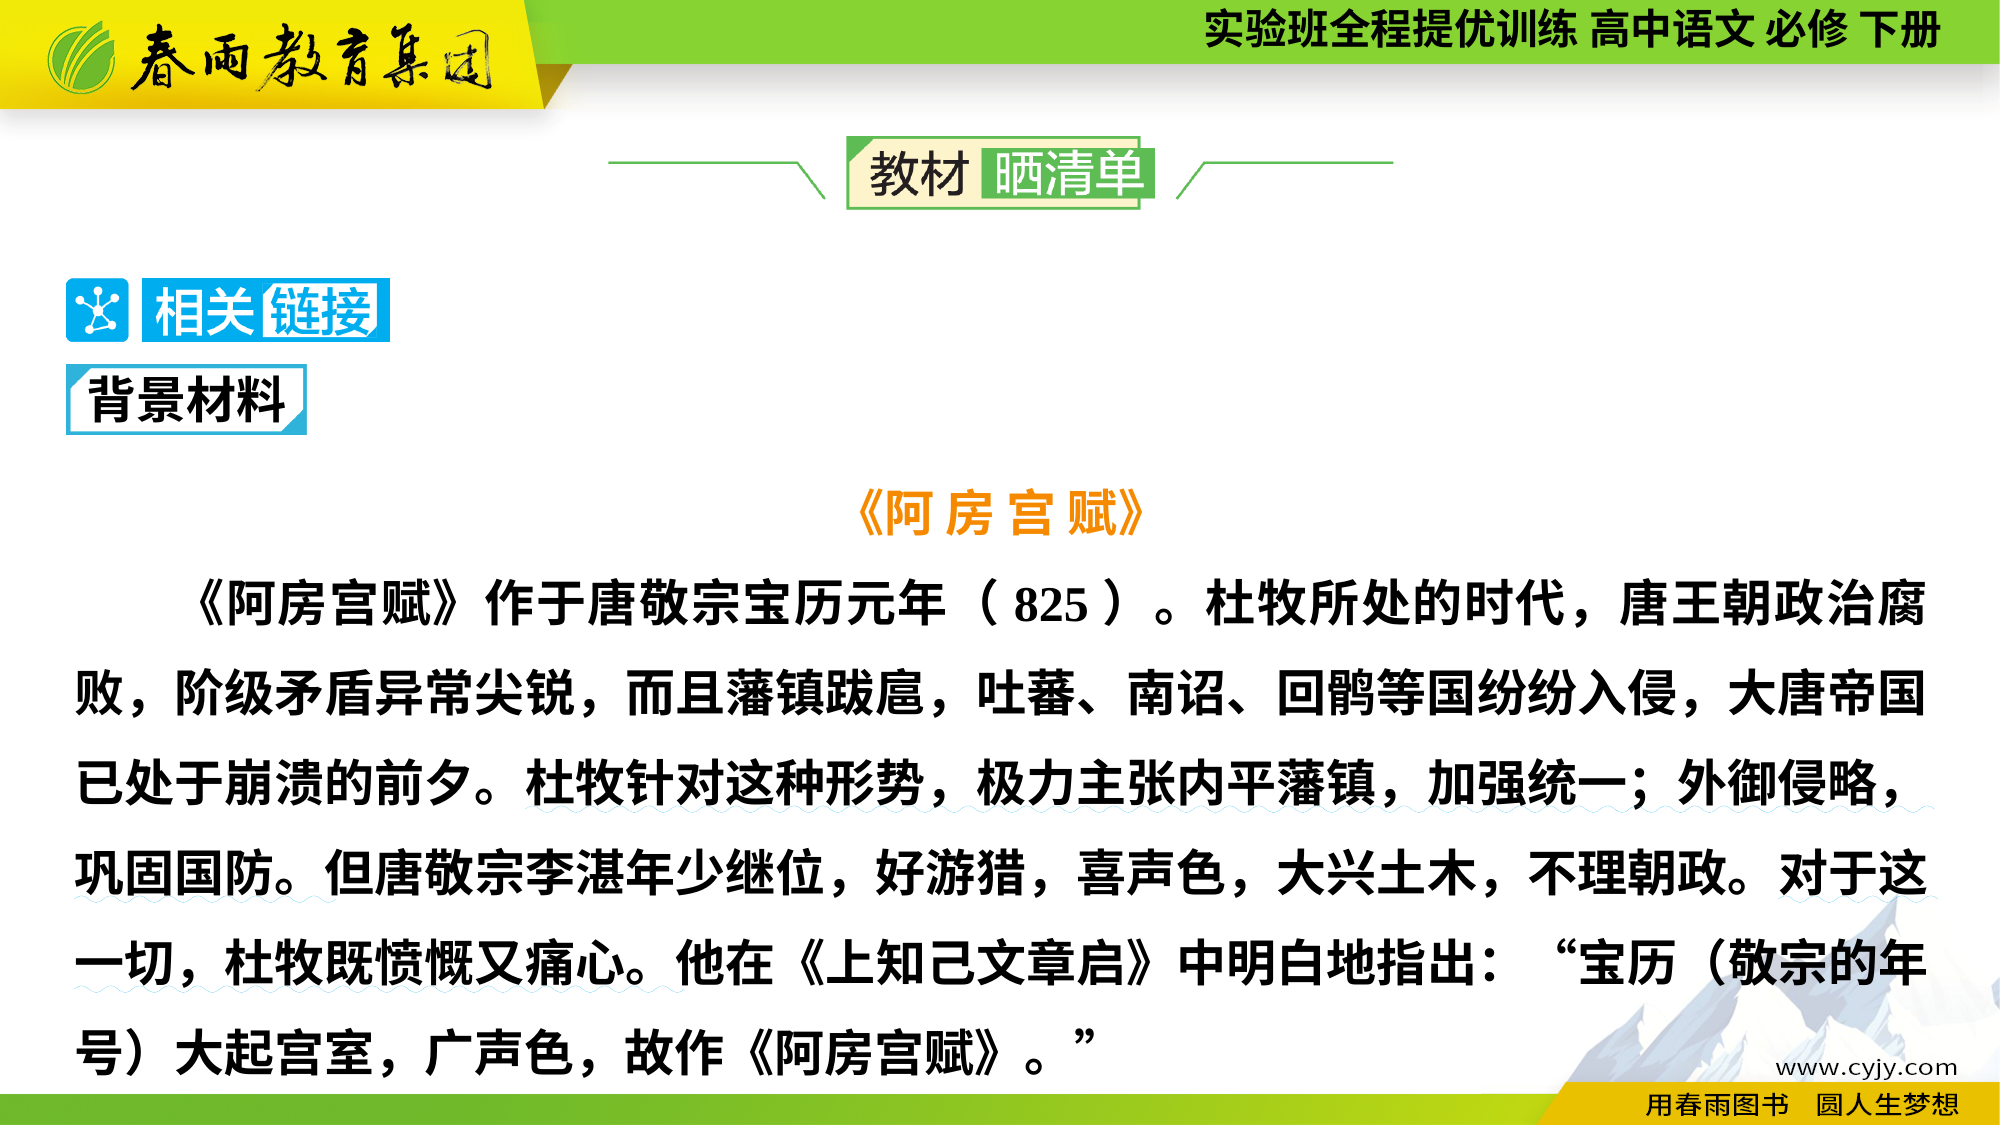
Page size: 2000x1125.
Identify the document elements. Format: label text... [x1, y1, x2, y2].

picture [0, 0, 2000, 1125]
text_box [66, 361, 307, 438]
list 《阿 房 宫 赋》 《阿房宫赋》作于唐敬宗宝历元年（825）。杜牧所处的时代，唐王朝政治腐败，阶级矛盾异常尖锐，而且藩镇跋扈，吐蕃、南诏、回鹘等国纷纷入侵，大唐帝国已处于崩溃的前夕。杜牧针对这种形势，极力主张内平藩镇，加强统一；外御侵略，巩固国防。但唐敬宗李湛年少继位，好游猎，喜声色，大兴土木，不理朝政。对于这一切，杜牧既愤慨又痛心。他在《上知己文章启》中明白地指出：“宝历（敬宗的年号）大起宫室，广声色，故作《阿房宫赋》。” [59, 444, 1944, 1085]
